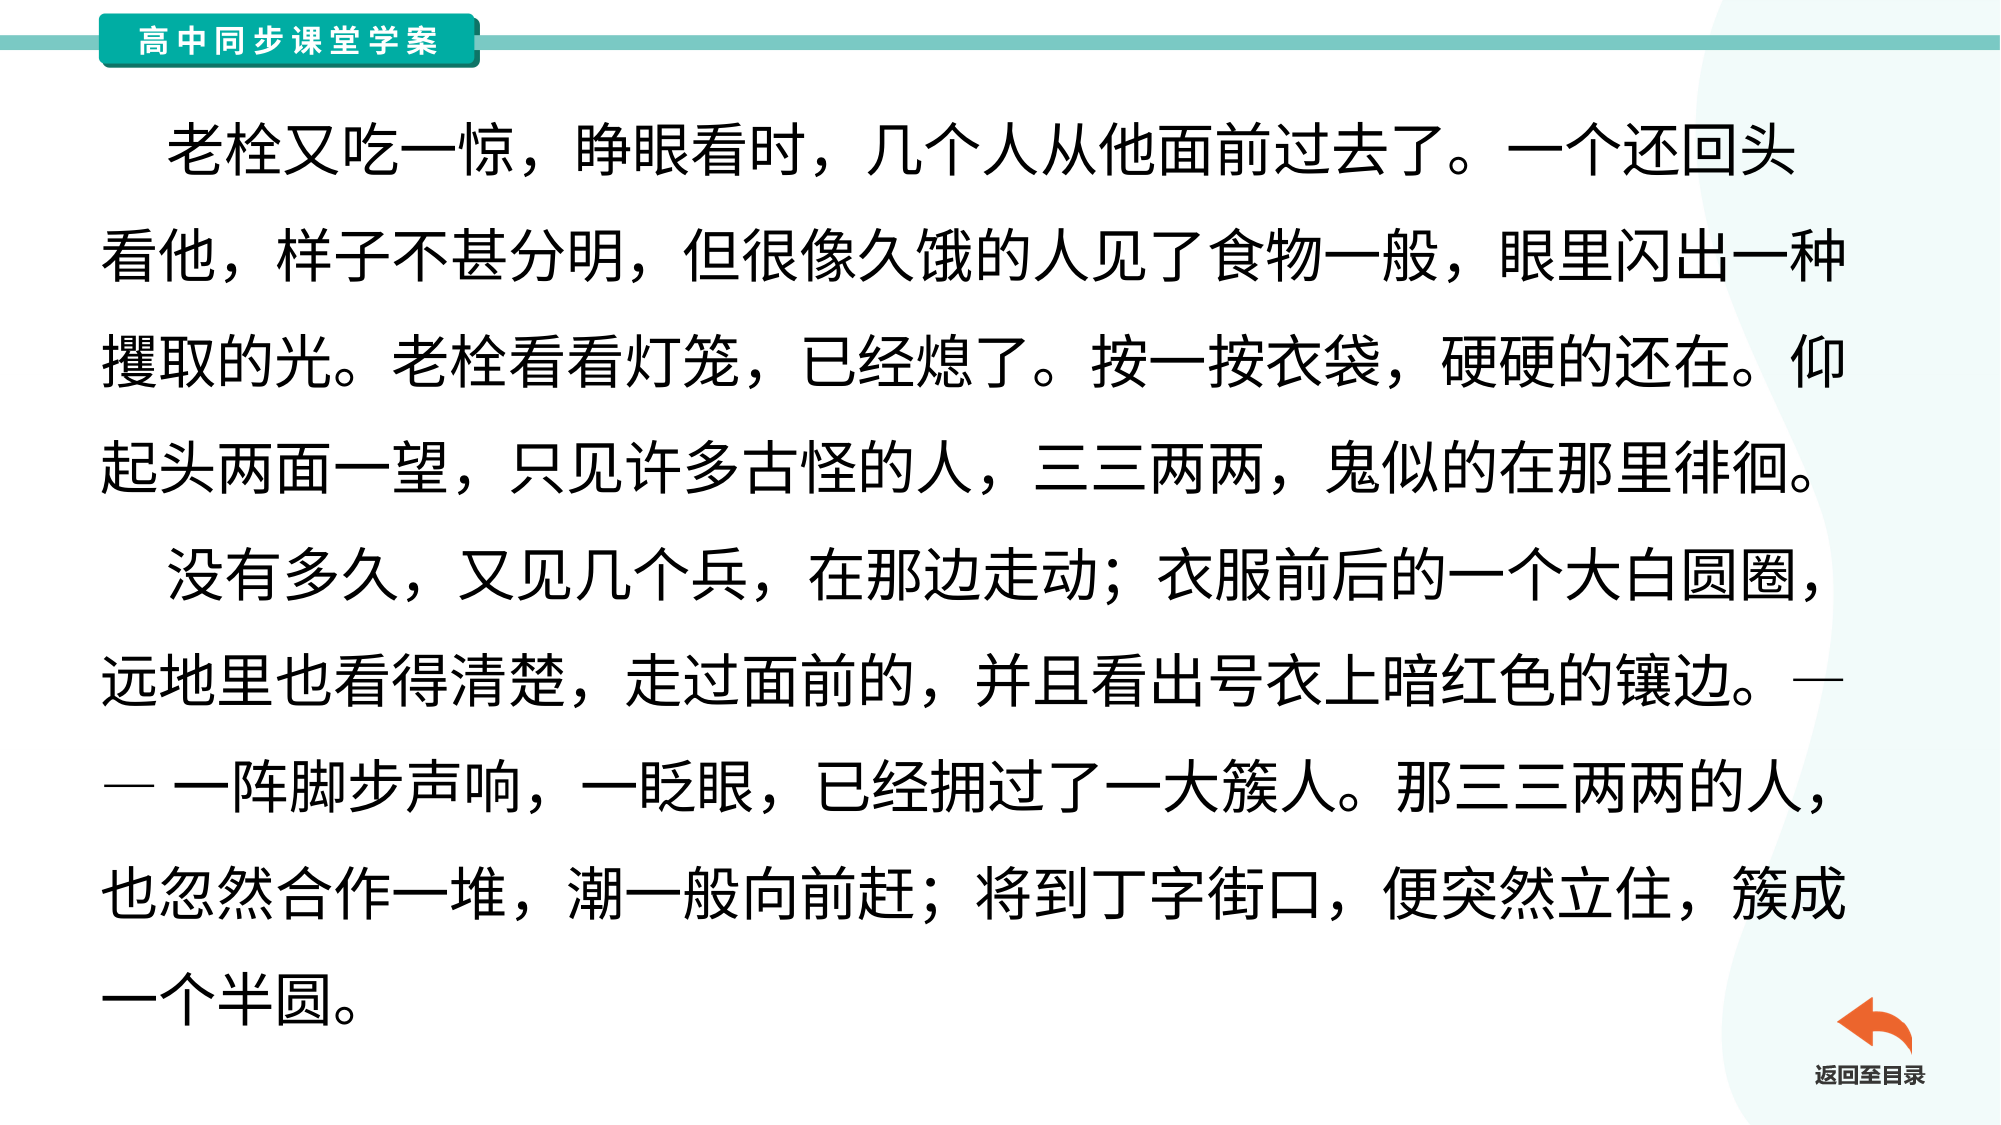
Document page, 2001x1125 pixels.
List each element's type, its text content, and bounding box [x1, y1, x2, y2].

picture [0, 0, 2000, 1125]
text_box 老栓又吃一惊，睁眼看时，几个人从他面前过去了。一个还回头 看他，样子不甚分明，但很像久饿的人见了食物一般，眼里闪出一种 攫取的光。老栓看看灯笼，已经熄了。按一按衣袋，硬硬的还在。仰 起头两面一望，只见许多古怪的人，三三两两，鬼似的在那里徘徊。 没有多久，又见几个兵，在那边走动；衣服前后的一个大白圆圈， 远地里也看得清楚，走过面前的，并且看出号衣上暗红色的镶边。— —一阵脚步声响，一眨眼，已经拥过了一大簇人。那三三两两的人， 也忽然合作一堆，潮一般向前赶；将到丁字街口，便突然立住，簇成 一个半圆。 [100, 76, 1899, 1033]
